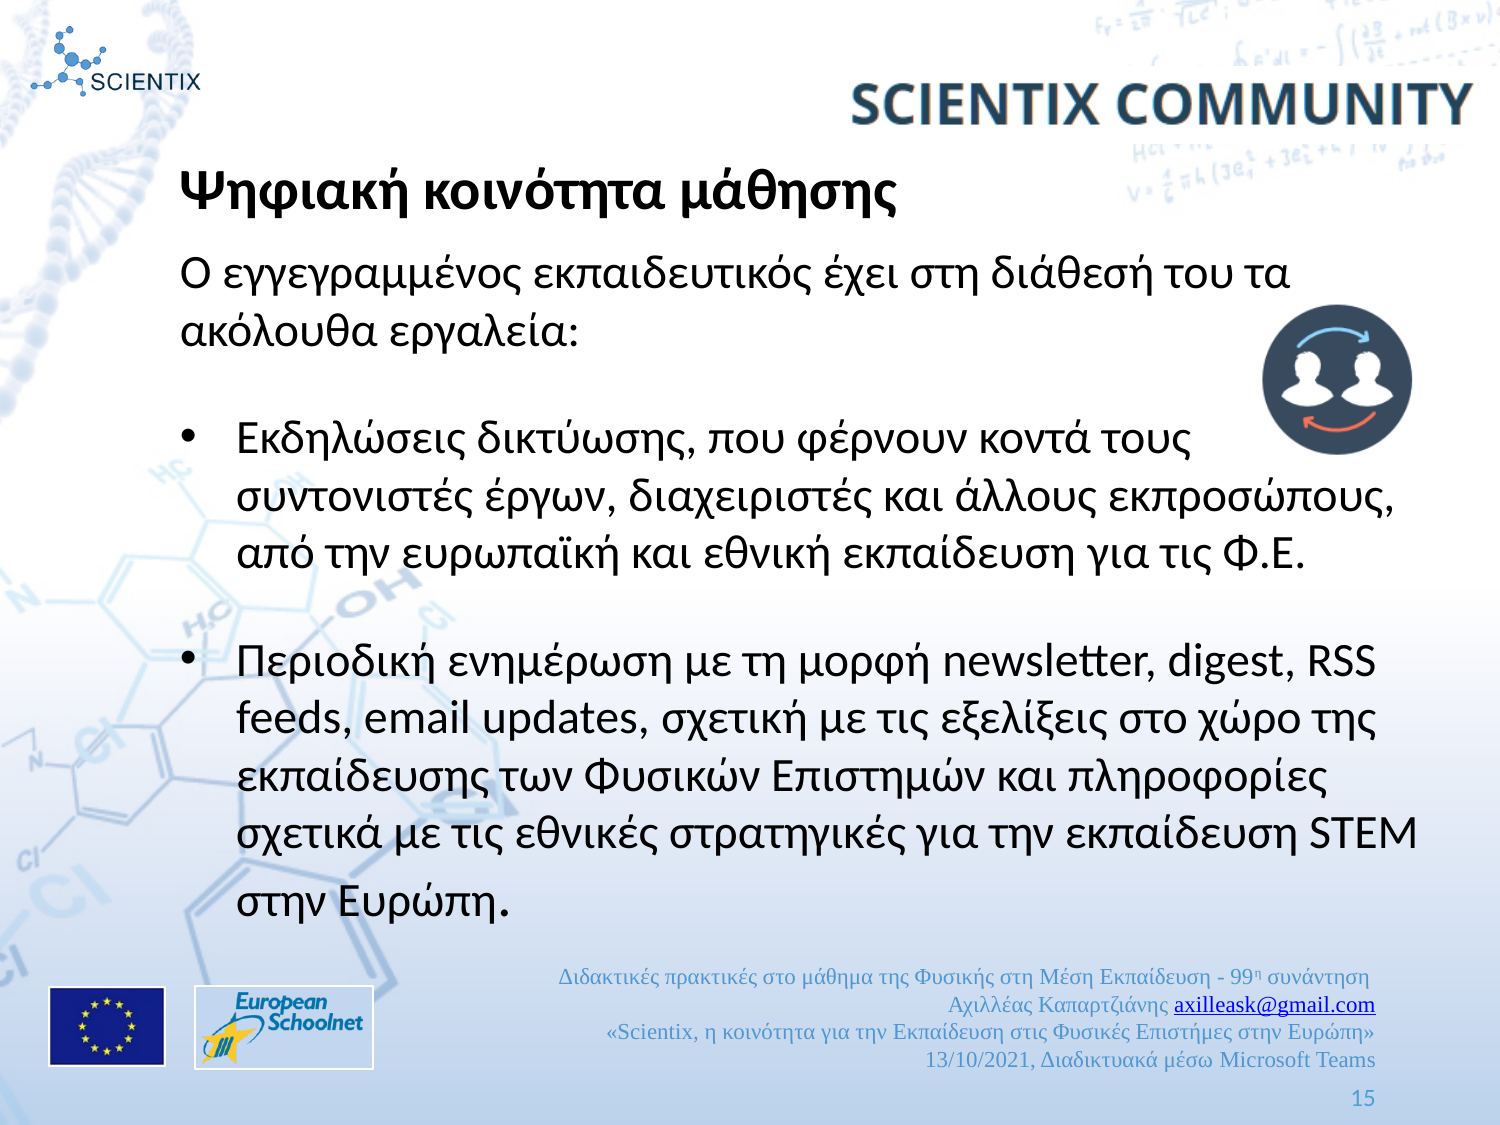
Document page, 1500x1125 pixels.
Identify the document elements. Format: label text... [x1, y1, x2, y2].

picture [0, 0, 1500, 1125]
text_box Ψηφιακή κοινότητα μάθησης Ο εγγεγραμμένος εκπαιδευτικός έχει στη διάθεσή του τα ακόλουθα εργαλεία: Εκδηλώσεις δικτύωσης, που φέρνουν κοντά τους συντονιστές έργων, διαχειριστές και άλλους εκπροσώπους, από την ευρωπαϊκή και εθνική εκπαίδευση για τις Φ.Ε. Περιοδική ενημέρωση με τη μορφή newsletter, digest, RSS feeds, email updates, σχετική με τις εξελίξεις στο χώρο της εκπαίδευσης των Φυσικών Επιστημών και πληροφορίες σχετικά με τις εθνικές στρατηγικές για την εκπαίδευση STEM στην Ευρώπη. [165, 143, 1445, 936]
